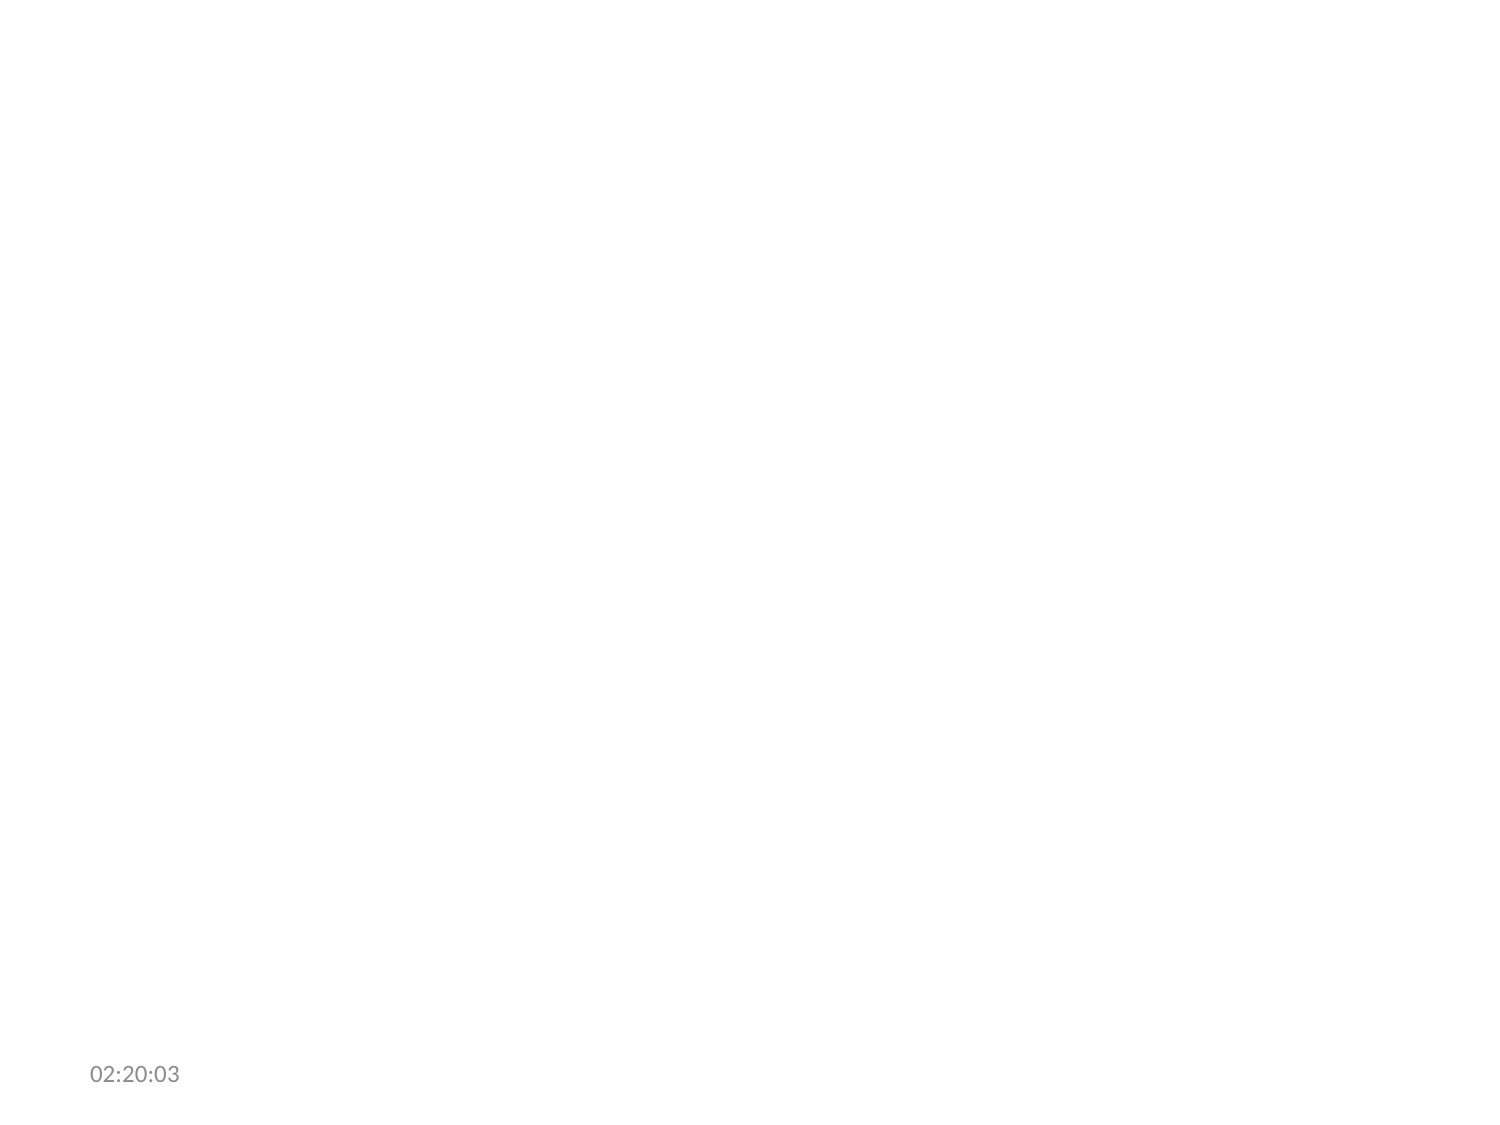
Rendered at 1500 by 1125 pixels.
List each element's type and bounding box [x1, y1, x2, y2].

slide_number [75, 1042, 425, 1103]
